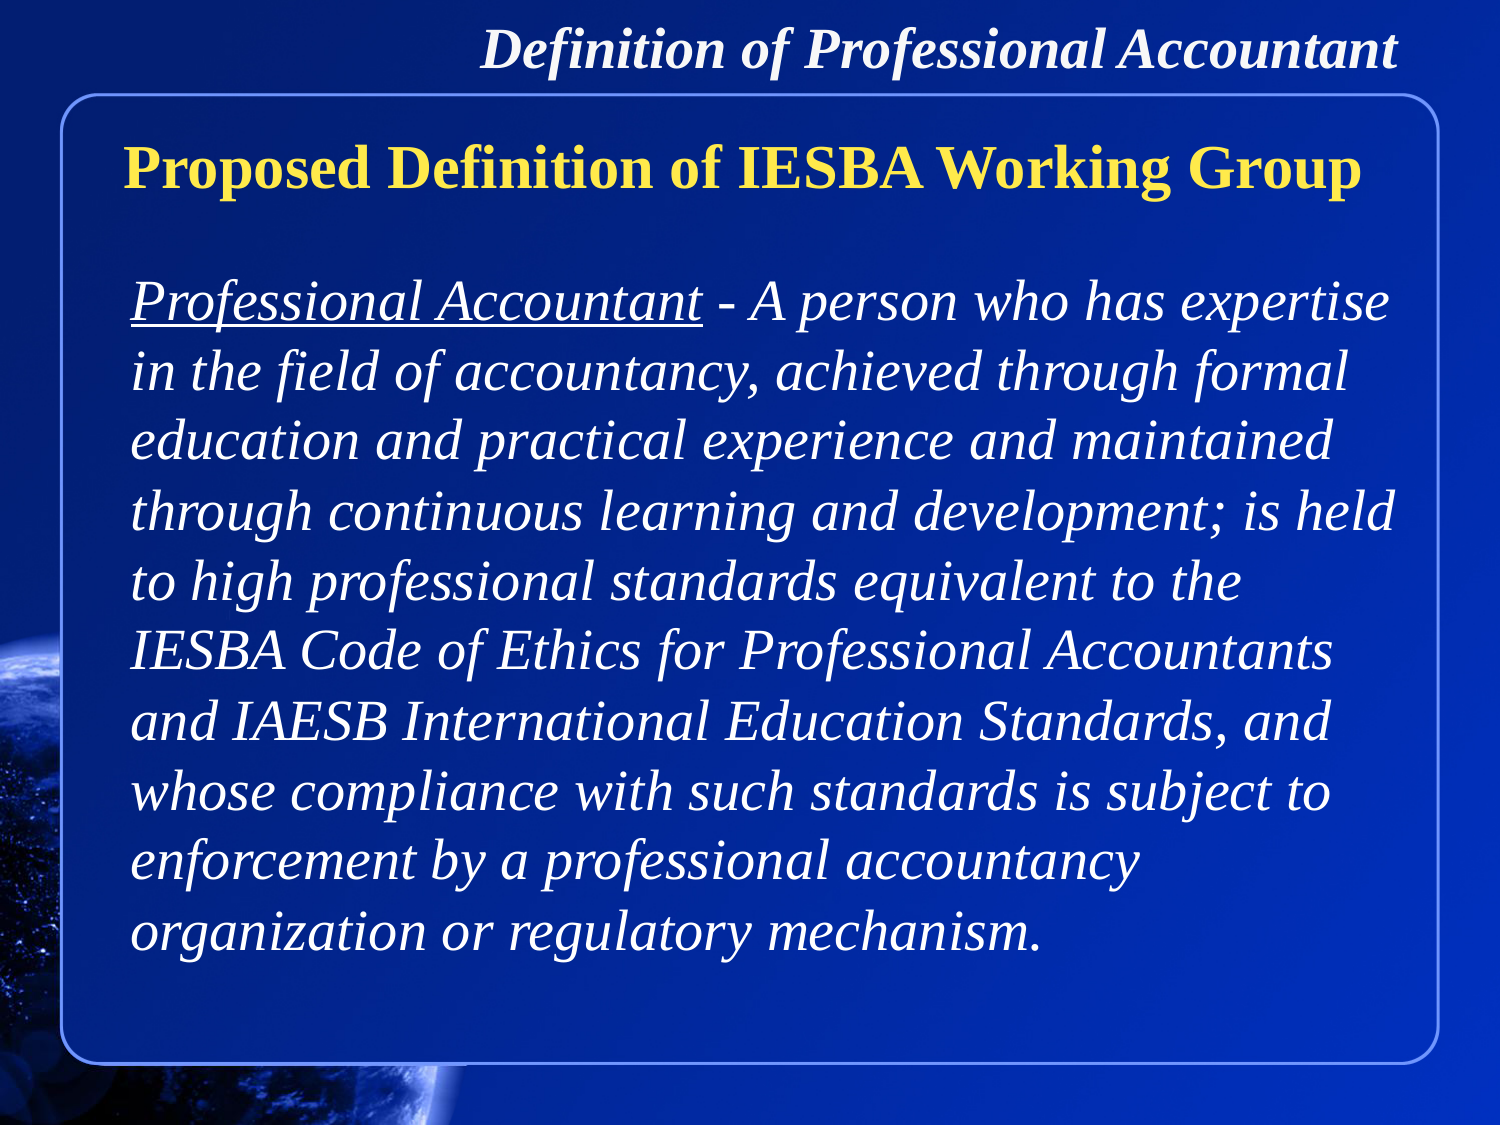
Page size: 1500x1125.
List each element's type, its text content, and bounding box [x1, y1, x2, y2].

title Definition of Professional Accountant [149, 0, 1414, 92]
list Professional Accountant - A person who has expertise in the field of accountancy, achieved through formal education and practical experience and maintained through continuous learning and development; is held to high professional standards equivalent to the IESBA Code of Ethics for Professional Accountants and IAESB International Education Standards, and whose compliance with such standards is subject to enforcement by a professional accountancy organization or regulatory mechanism. [115, 254, 1418, 1071]
picture [0, 0, 1500, 1125]
list Proposed Definition of IESBA Working Group [107, 118, 1411, 215]
